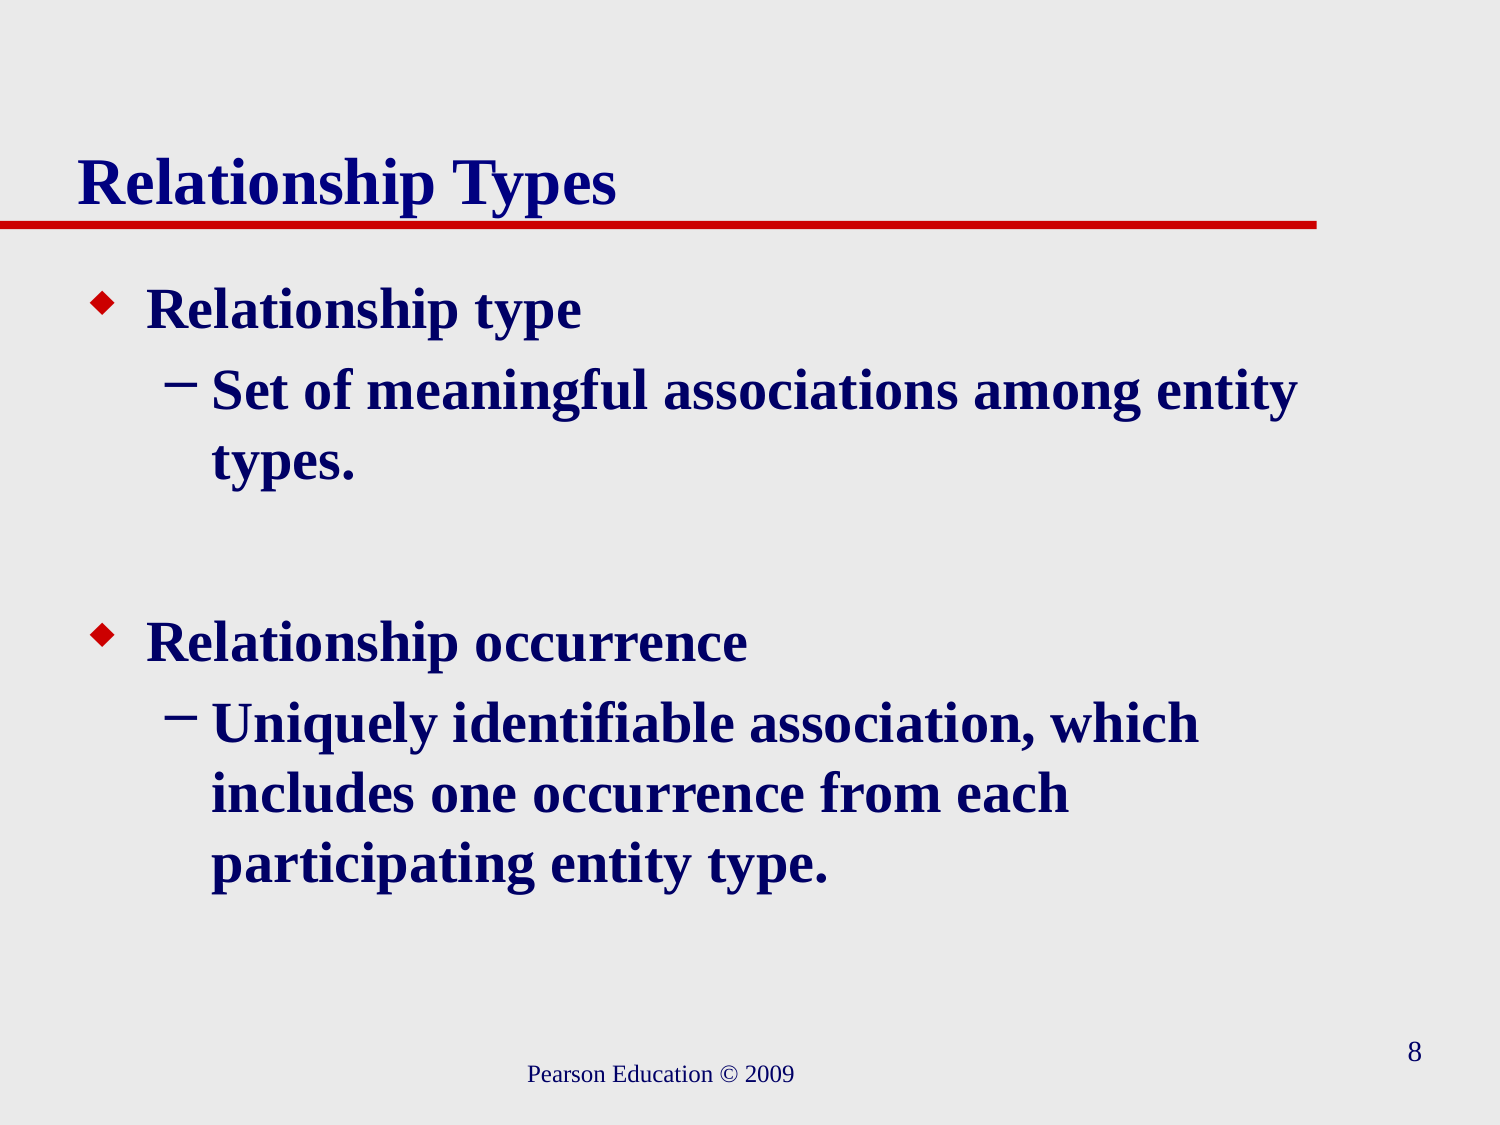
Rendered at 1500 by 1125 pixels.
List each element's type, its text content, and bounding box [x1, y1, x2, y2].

title Relationship Types [62, 43, 1338, 226]
text_box Pearson Education © 2009 [512, 1050, 1038, 1095]
slide_number 8 [1125, 1012, 1438, 1088]
list Relationship type Set of meaningful associations among entity types. Relationship occurrence Uniquely identifiable association, which includes one occurrence from each participating entity type. [74, 262, 1343, 938]
